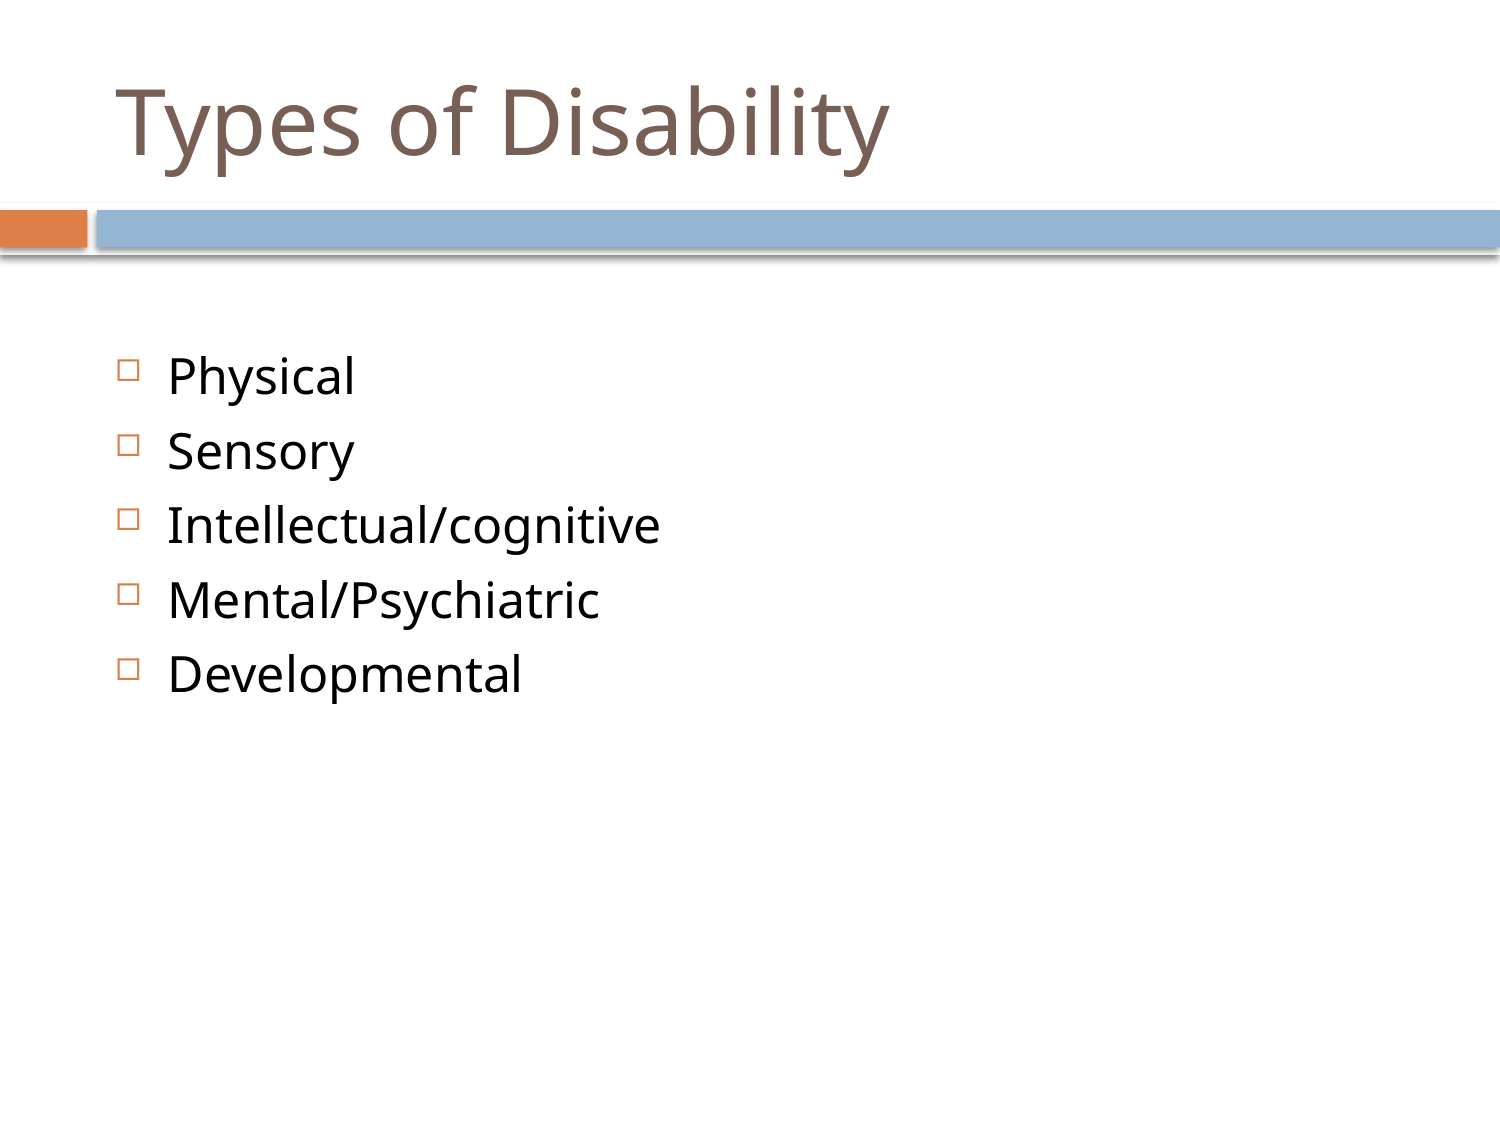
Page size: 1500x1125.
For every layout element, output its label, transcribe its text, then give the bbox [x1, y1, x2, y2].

title Types of Disability [100, 37, 1438, 200]
list Physical Sensory Intellectual/cognitive Mental/Psychiatric Developmental [100, 262, 1438, 1000]
